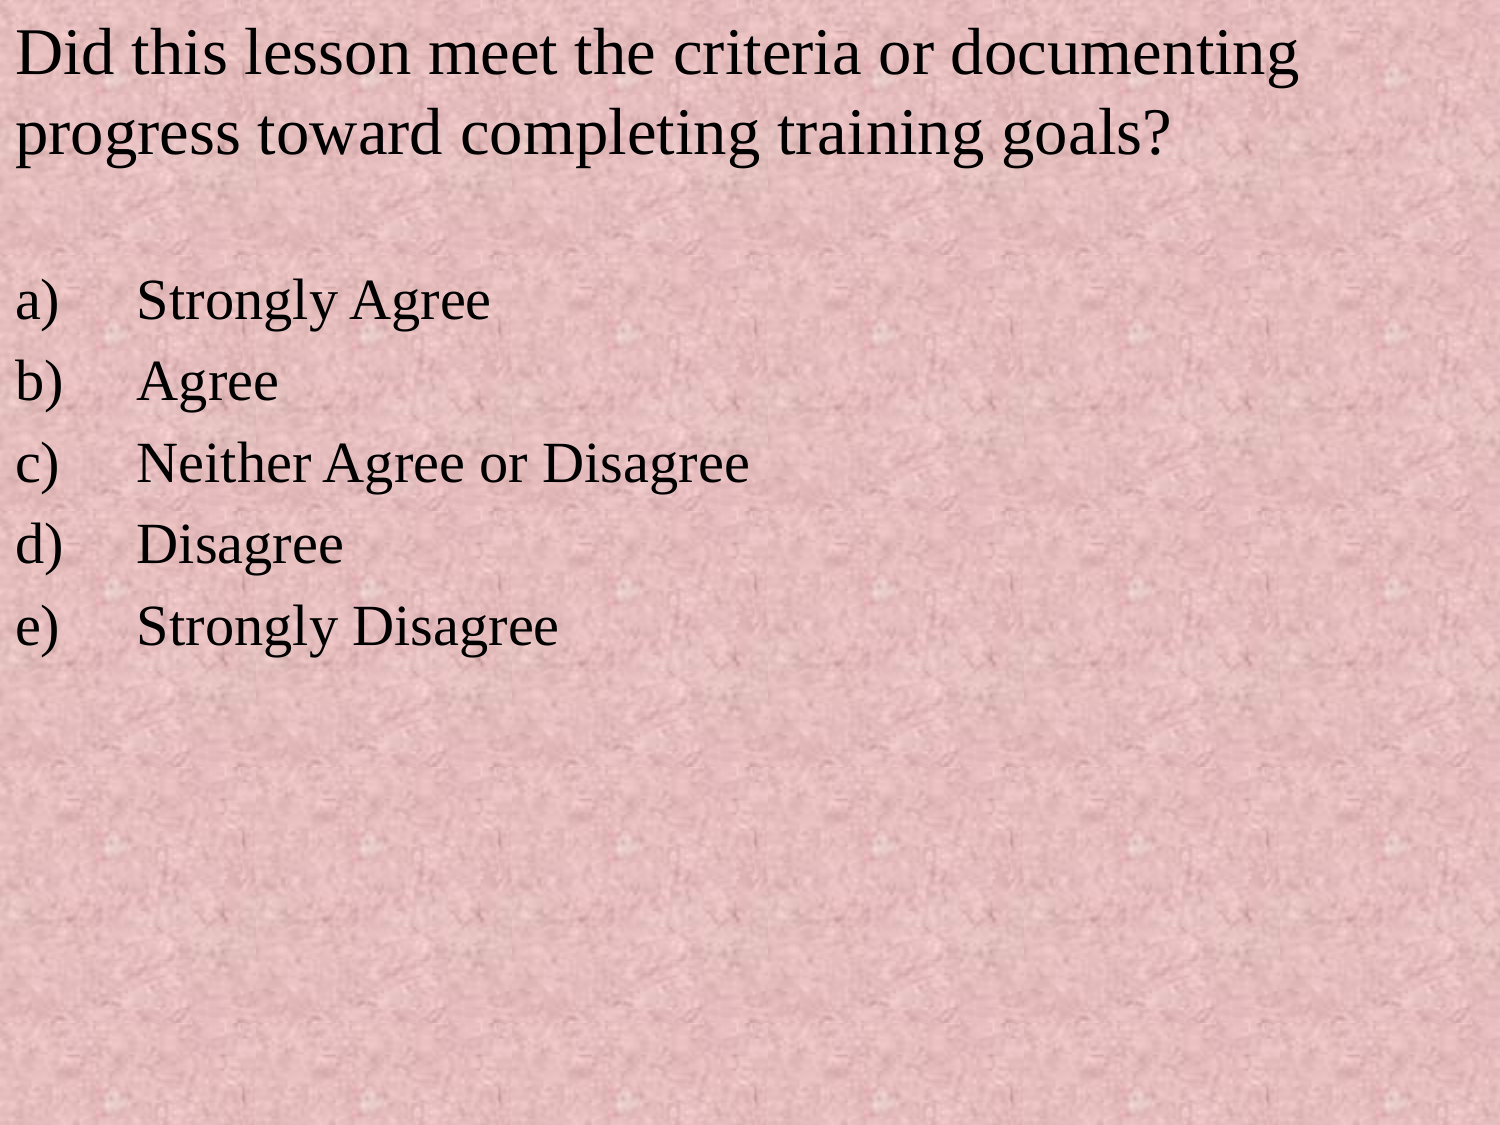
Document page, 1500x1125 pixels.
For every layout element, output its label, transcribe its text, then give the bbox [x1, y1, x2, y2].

list Did this lesson meet the criteria or documenting progress toward completing training goals? Strongly Agree Agree Neither Agree or Disagree Disagree Strongly Disagree [0, 0, 1500, 1125]
